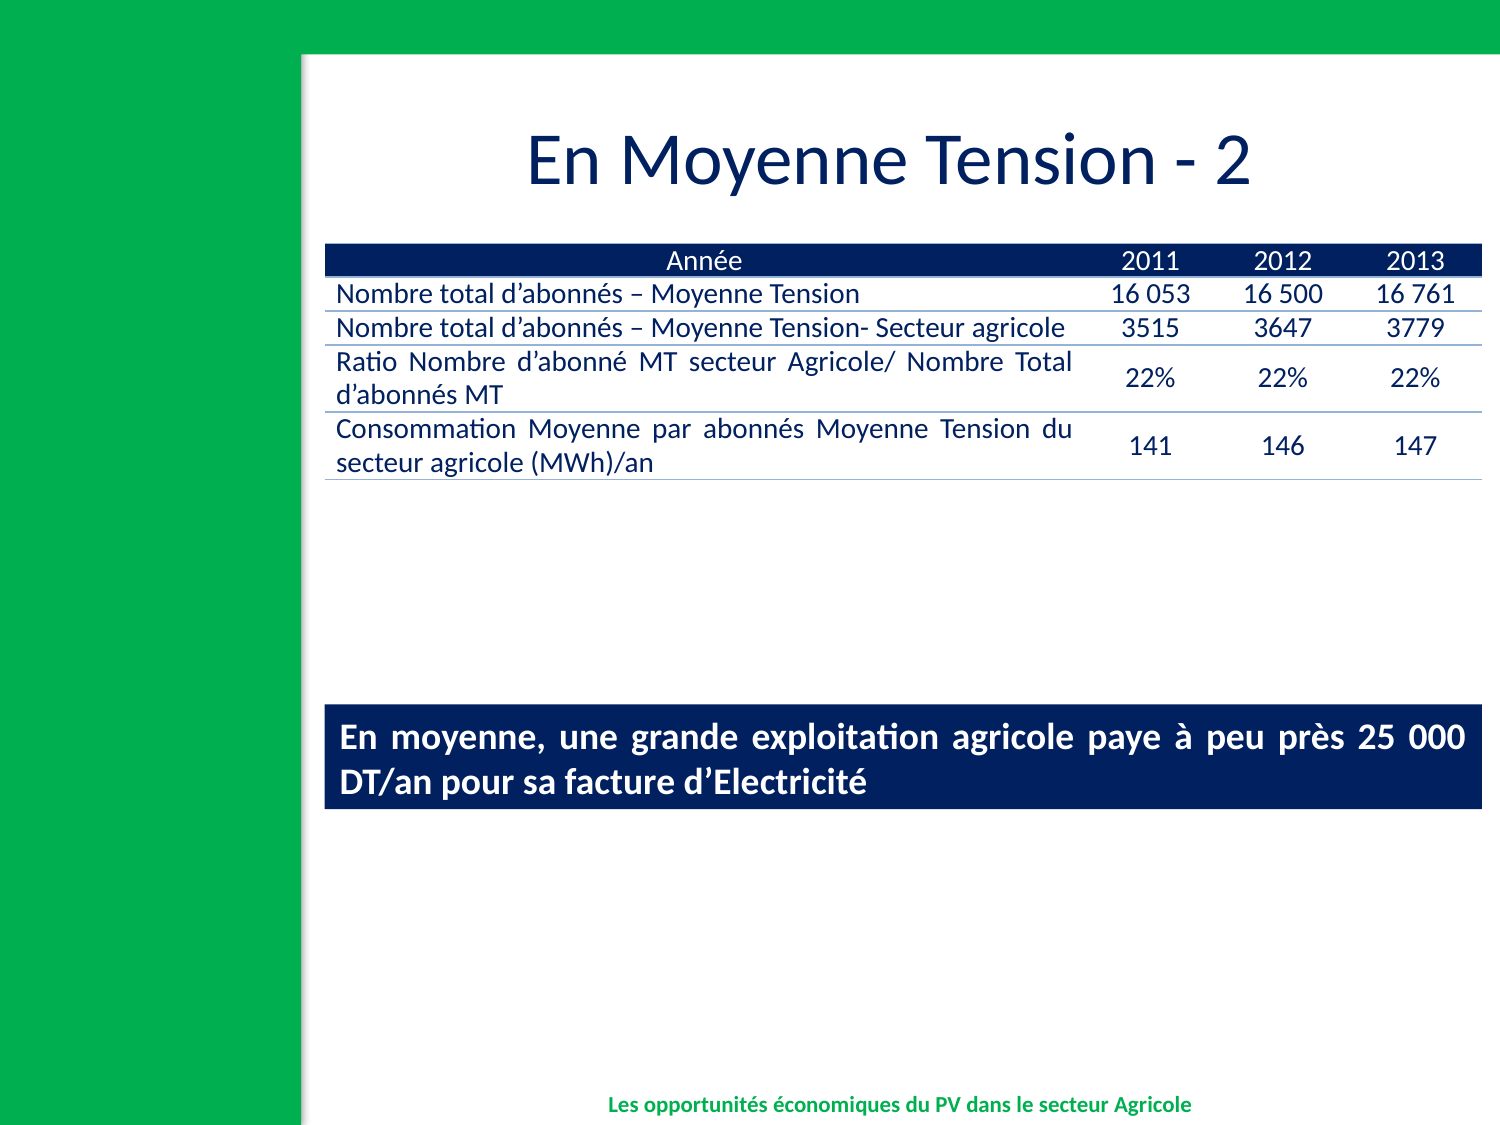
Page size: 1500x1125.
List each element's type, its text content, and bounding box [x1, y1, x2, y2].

table_cell Ratio Nombre d’abonné MT secteur Agricole/ Nombre Total d’abonnés MT [325, 346, 1084, 411]
table_cell 16 500 [1217, 278, 1349, 310]
table_cell 3515 [1084, 312, 1217, 344]
table_cell 16 761 [1349, 278, 1482, 310]
table_cell Nombre total d’abonnés – Moyenne Tension- Secteur agricole [325, 312, 1084, 344]
table_cell Consommation Moyenne par abonnés Moyenne Tension du secteur agricole (MWh)/an [325, 413, 1084, 479]
table_cell 3779 [1349, 312, 1482, 344]
table_cell 22% [1084, 346, 1217, 411]
table_cell 22% [1349, 346, 1482, 411]
text_box En moyenne, une grande exploitation agricole paye à peu près 25 000 DT/an pour sa facture d’Electricité [324, 704, 1482, 810]
table_cell 16 053 [1084, 278, 1217, 310]
table_cell 141 [1084, 413, 1217, 479]
table_header 2011 [1084, 244, 1217, 276]
table_cell 146 [1217, 413, 1349, 479]
table_header Année [325, 244, 1084, 276]
table_cell 3647 [1217, 312, 1349, 344]
table_cell Nombre total d’abonnés – Moyenne Tension [325, 278, 1084, 310]
table_header 2013 [1349, 244, 1482, 276]
text_box En Moyenne Tension - 2 [371, 101, 1408, 196]
table_header 2012 [1217, 244, 1349, 276]
table_cell 147 [1349, 413, 1482, 479]
table_cell 22% [1217, 346, 1349, 411]
